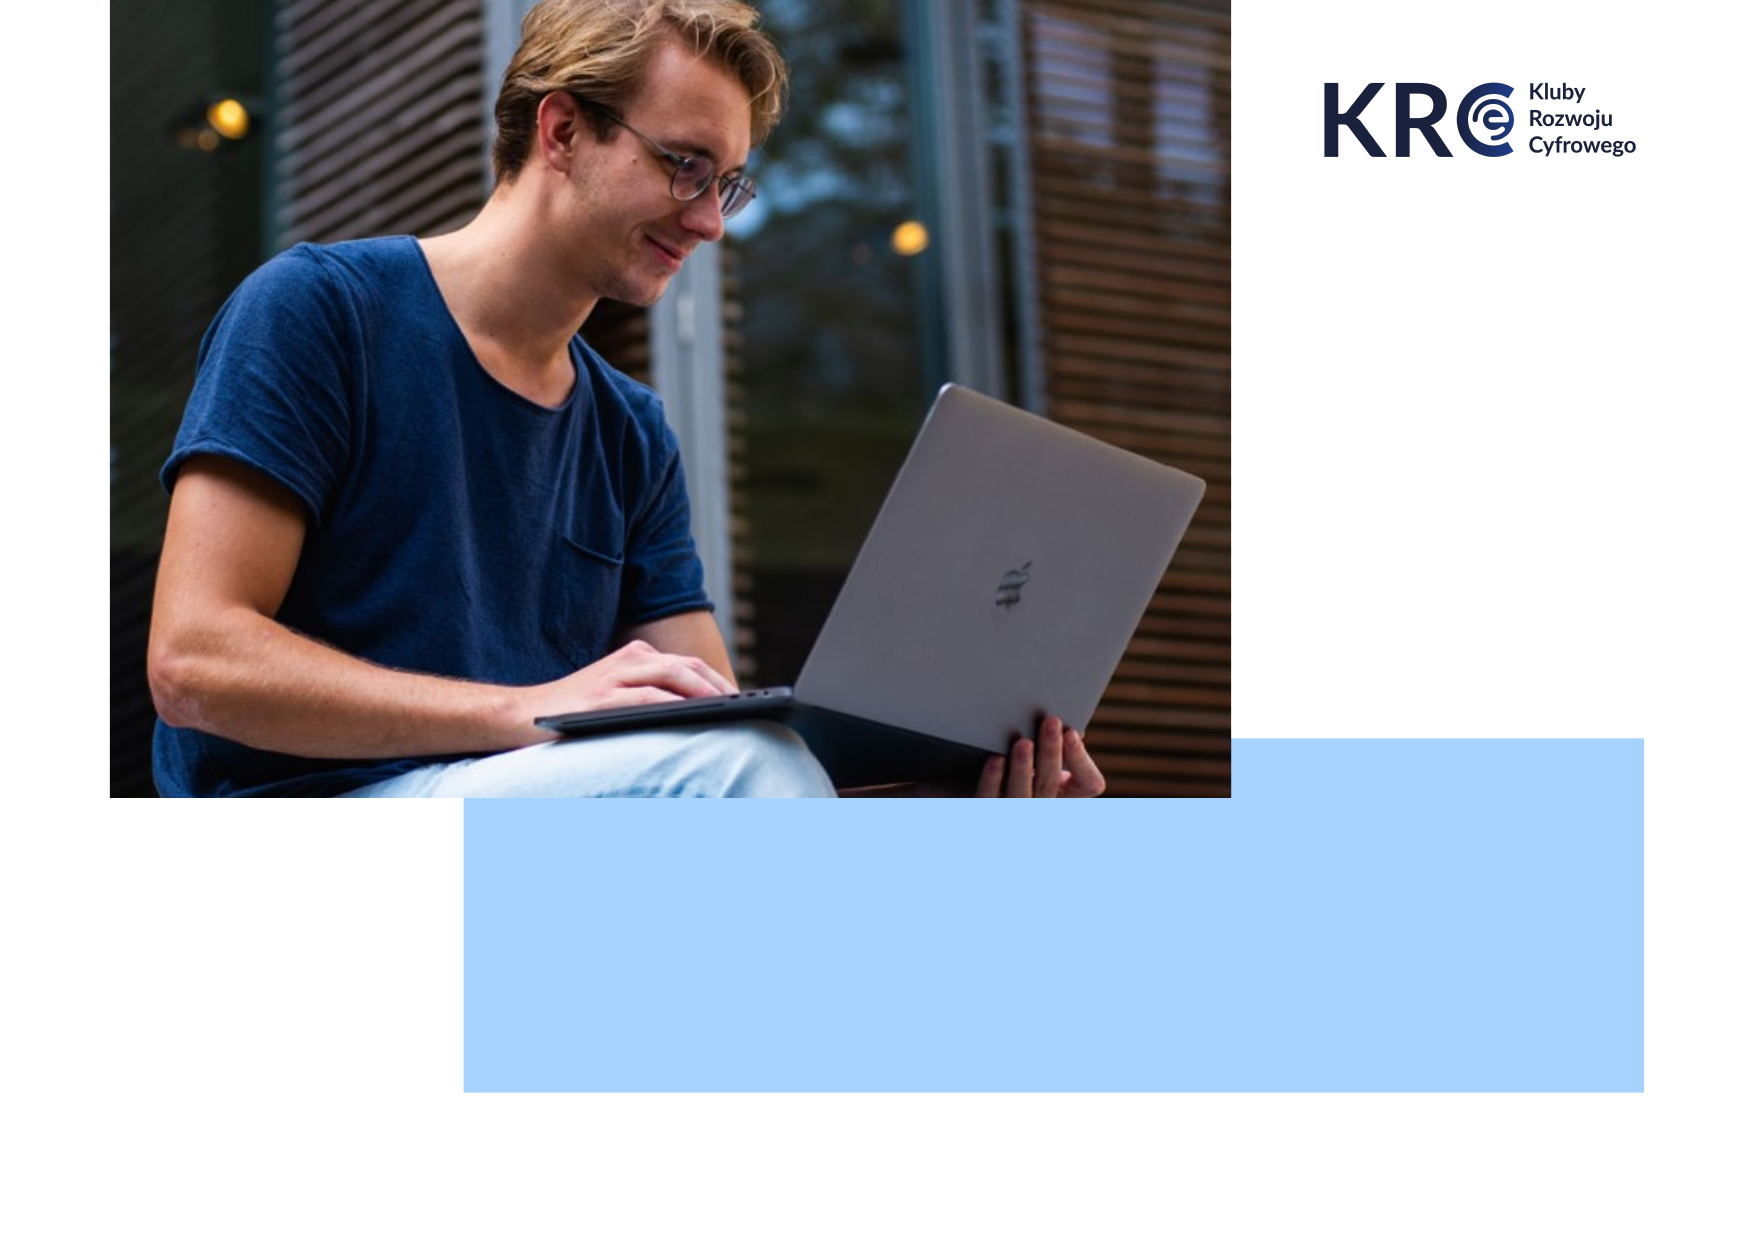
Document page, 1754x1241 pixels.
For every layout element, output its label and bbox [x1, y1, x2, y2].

picture [109, 0, 1232, 798]
picture [1290, 65, 1666, 168]
